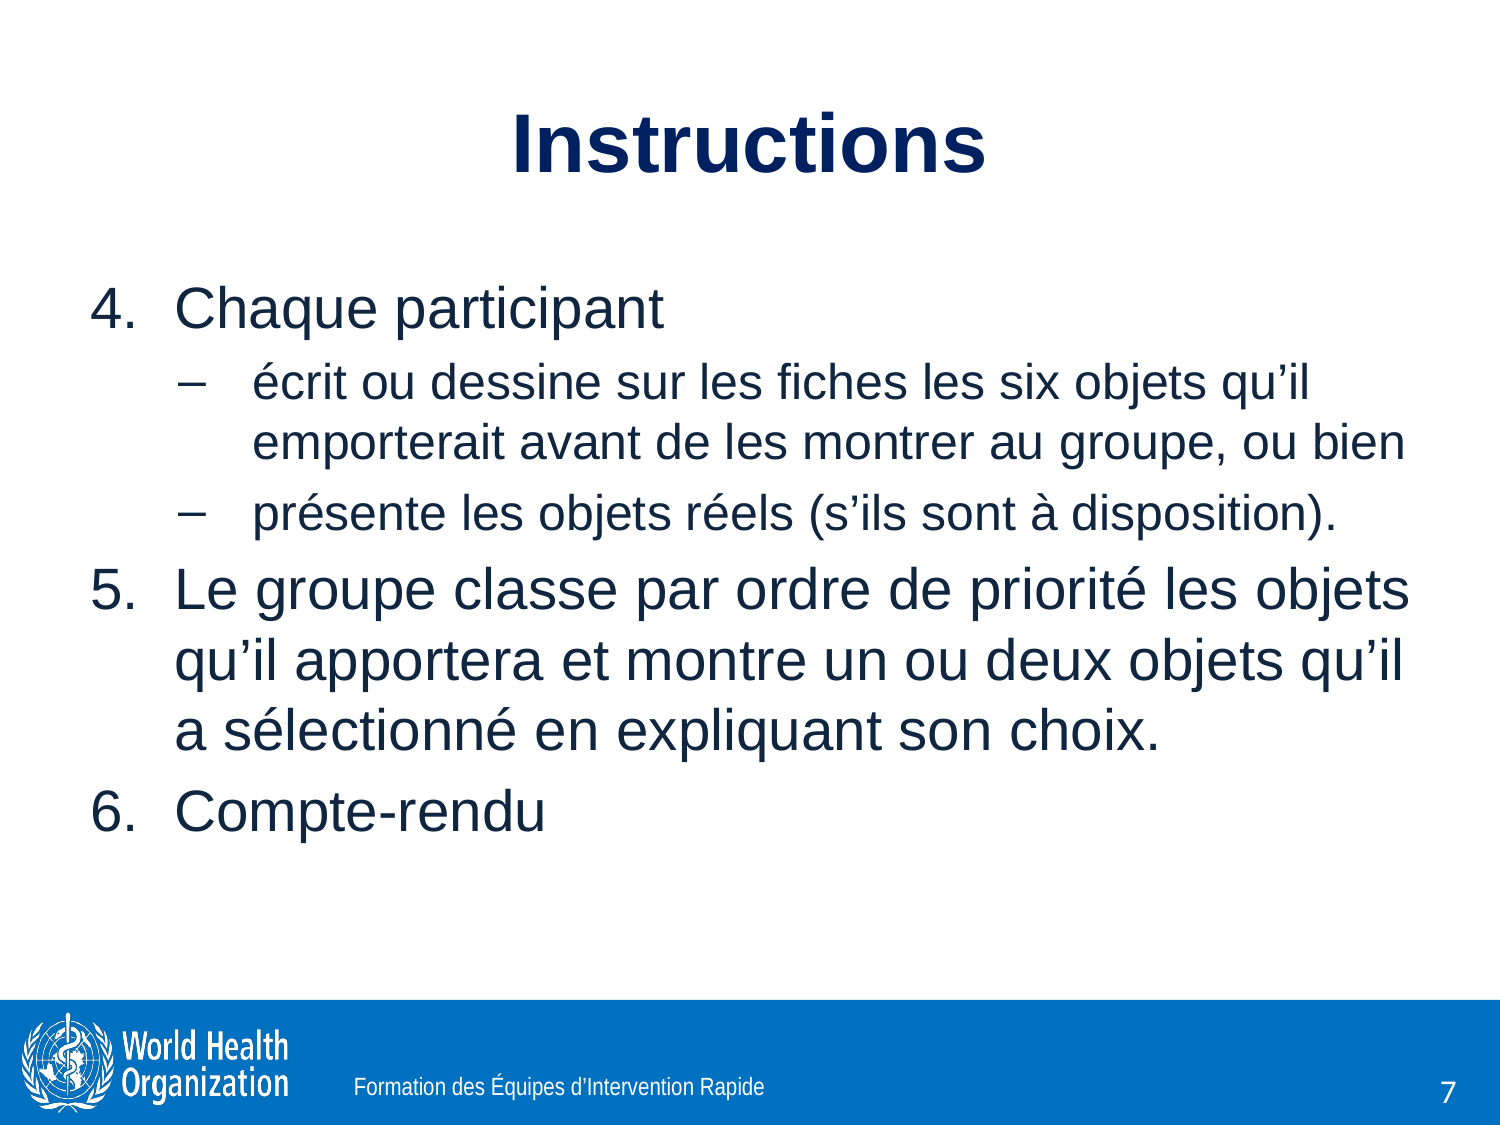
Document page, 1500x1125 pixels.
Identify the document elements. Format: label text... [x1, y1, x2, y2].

picture [21, 1012, 288, 1113]
list Chaque participant écrit ou dessine sur les fiches les six objets qu’il emporterait avant de les montrer au groupe, ou bien présente les objets réels (s’ils sont à disposition). Le groupe classe par ordre de priorité les objets qu’il apportera et montre un ou deux objets qu’il a sélectionné en expliquant son choix. Compte-rendu [75, 262, 1459, 1005]
title Instructions [75, 45, 1425, 233]
